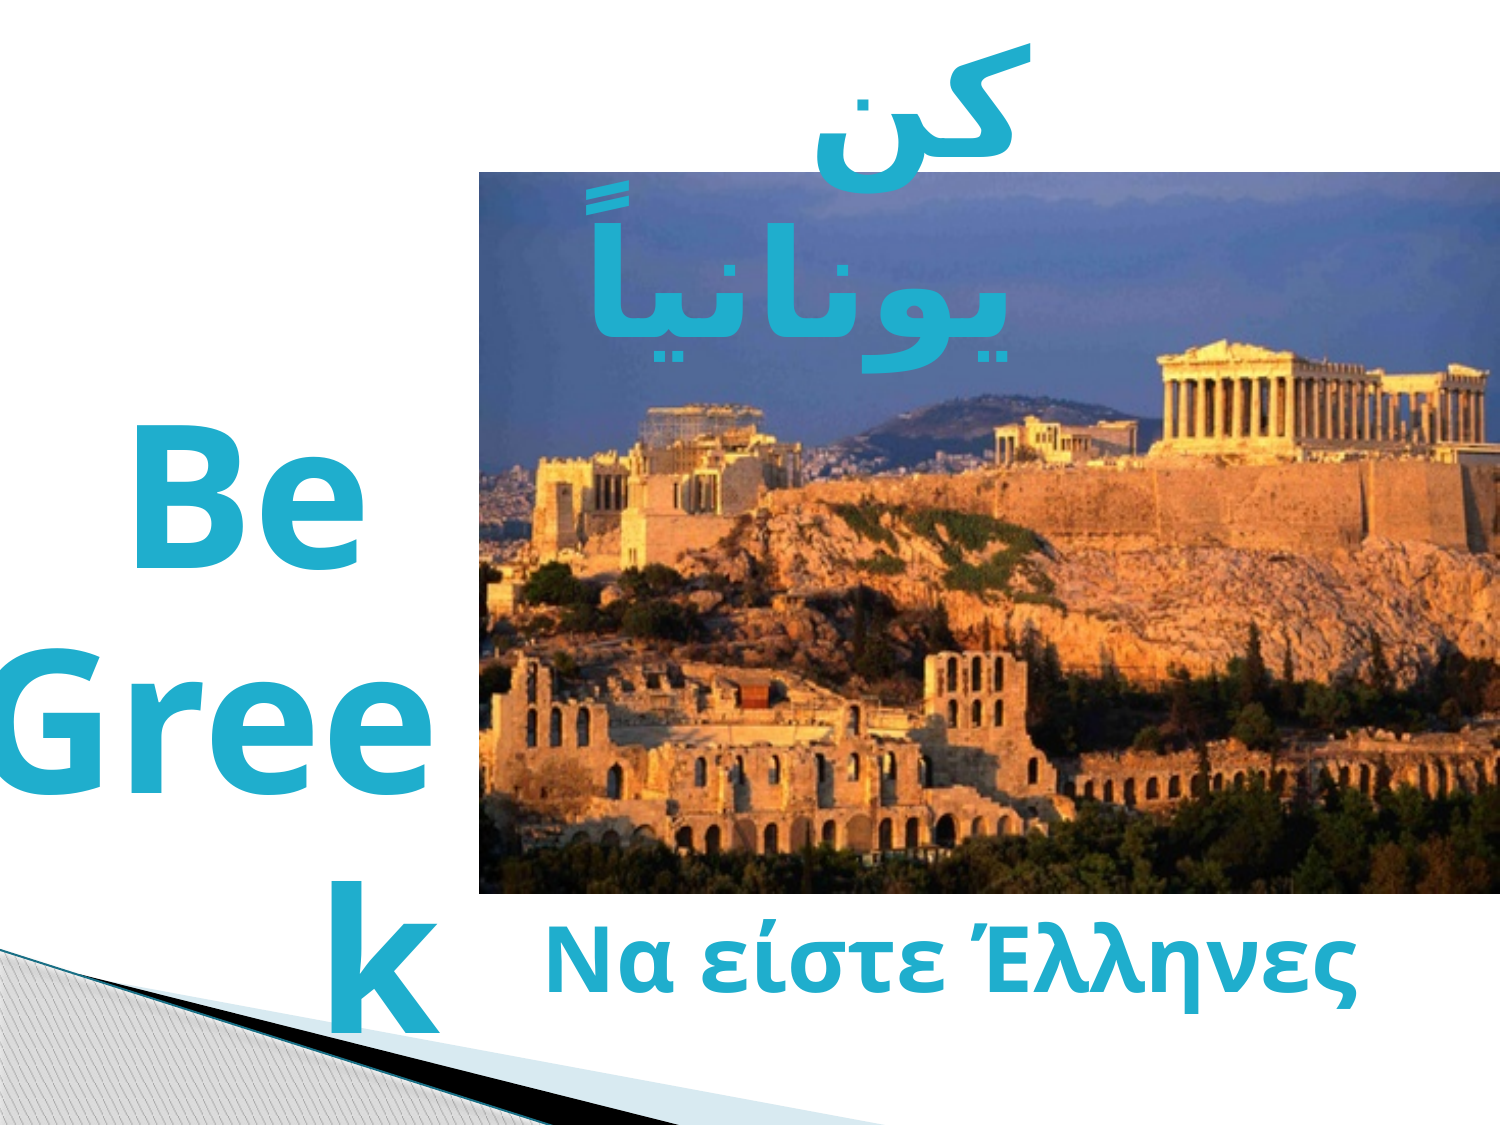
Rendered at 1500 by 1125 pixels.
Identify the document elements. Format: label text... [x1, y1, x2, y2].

text_box Να είστε Έλληνες [526, 906, 1373, 1018]
text_box Be [100, 361, 387, 586]
text_box كن يونانياً [466, 0, 1046, 375]
picture [478, 172, 1500, 894]
text_box Greek [0, 586, 455, 1081]
